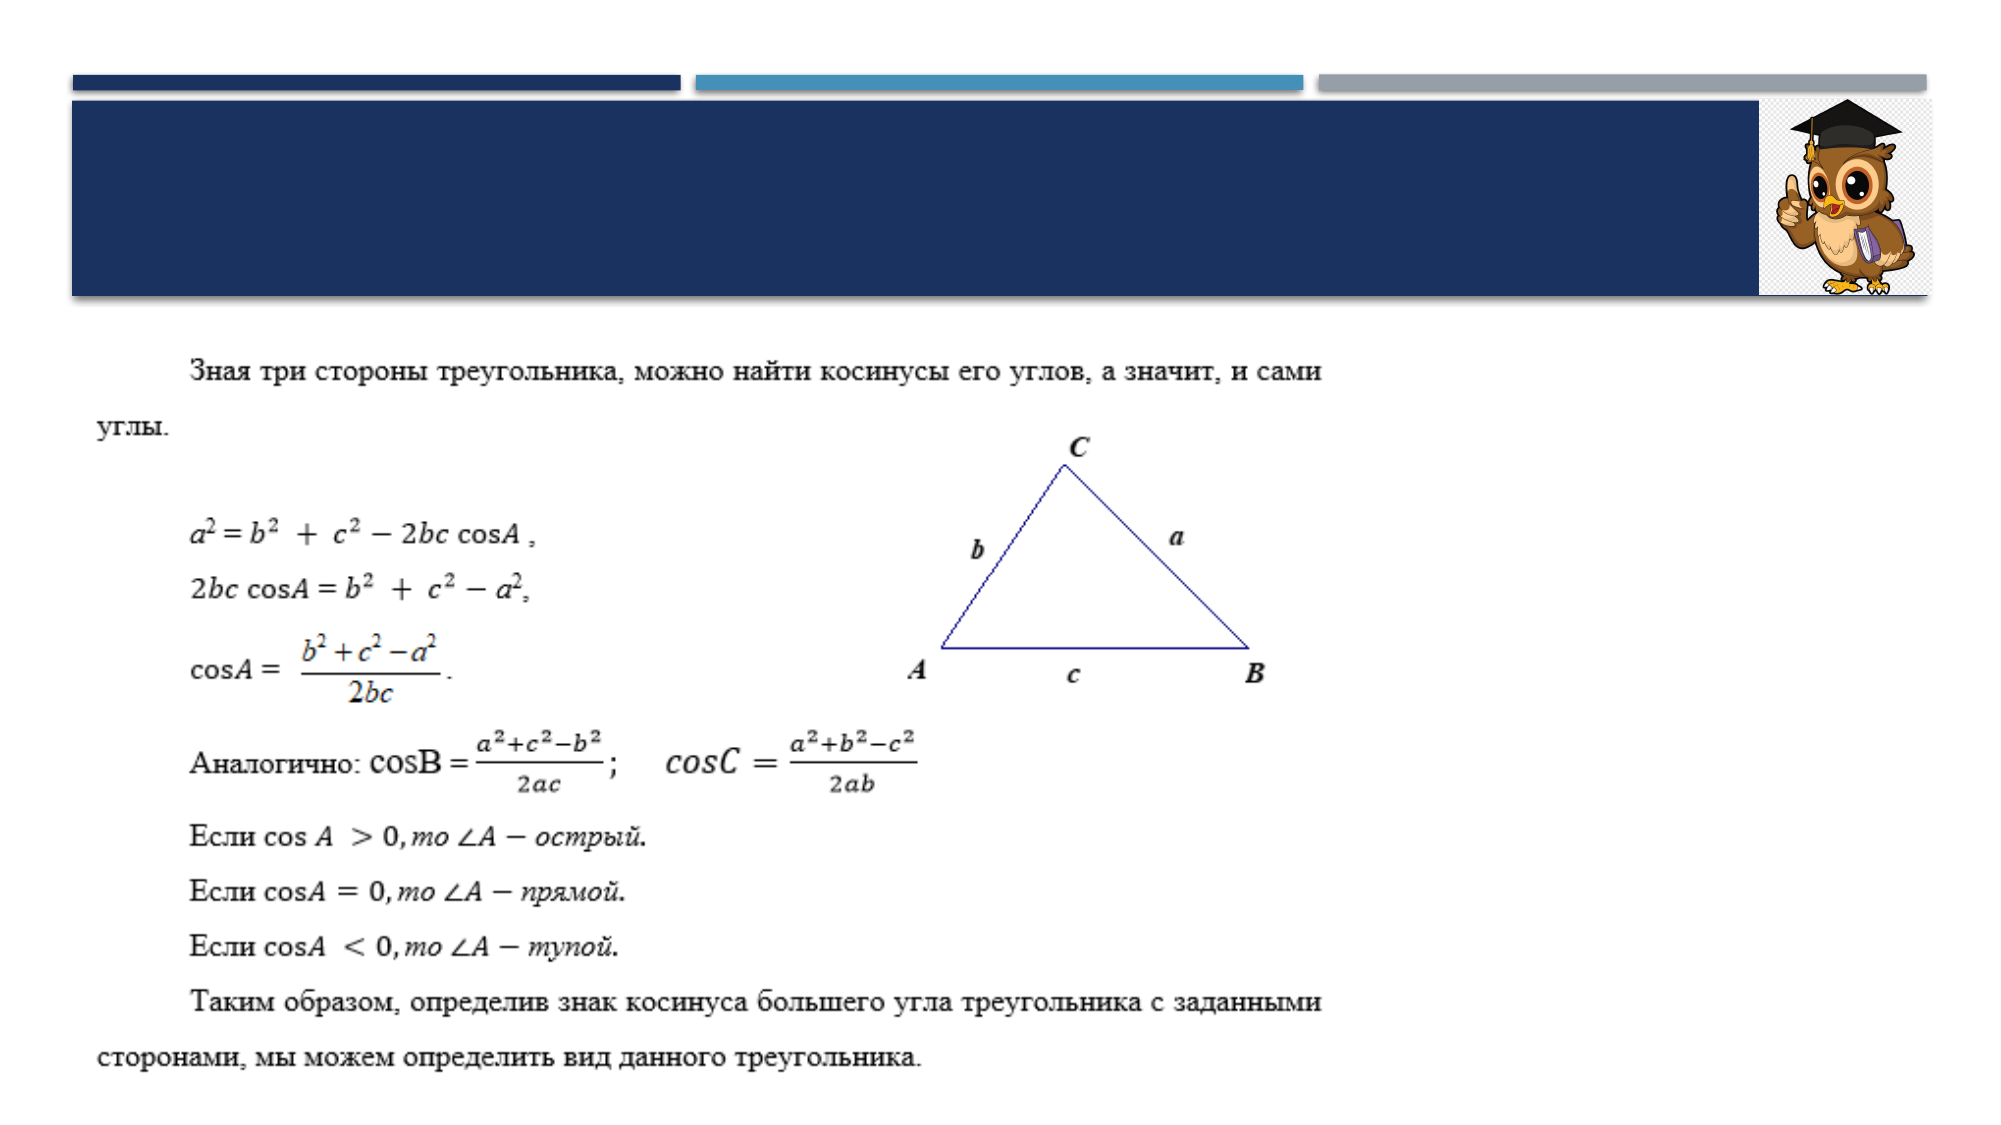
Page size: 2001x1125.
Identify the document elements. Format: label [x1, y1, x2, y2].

list [71, 351, 1347, 1088]
picture [1759, 99, 1932, 295]
